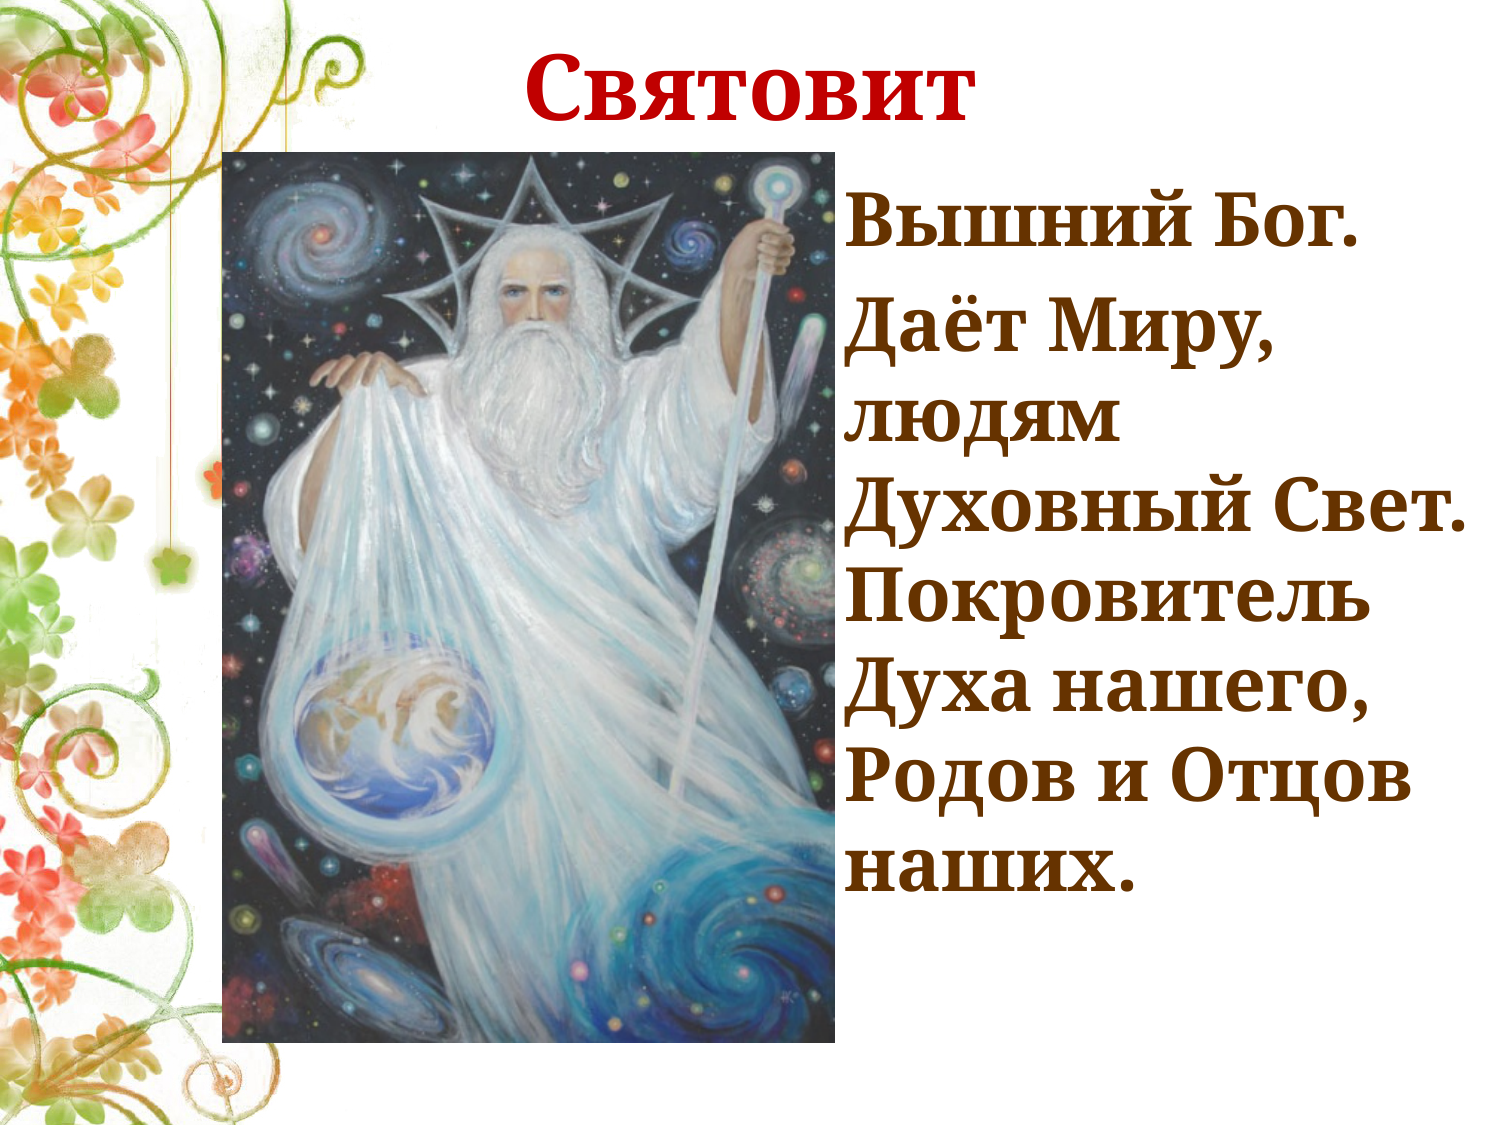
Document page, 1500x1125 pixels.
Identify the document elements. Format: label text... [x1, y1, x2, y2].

list Вышний Бог. Даёт Миру, людям Духовный Свет. Покровитель Духа нашего, Родов и Отцов наших. [839, 163, 1500, 973]
title Святовит [74, 44, 1426, 233]
picture [0, 0, 1500, 1125]
